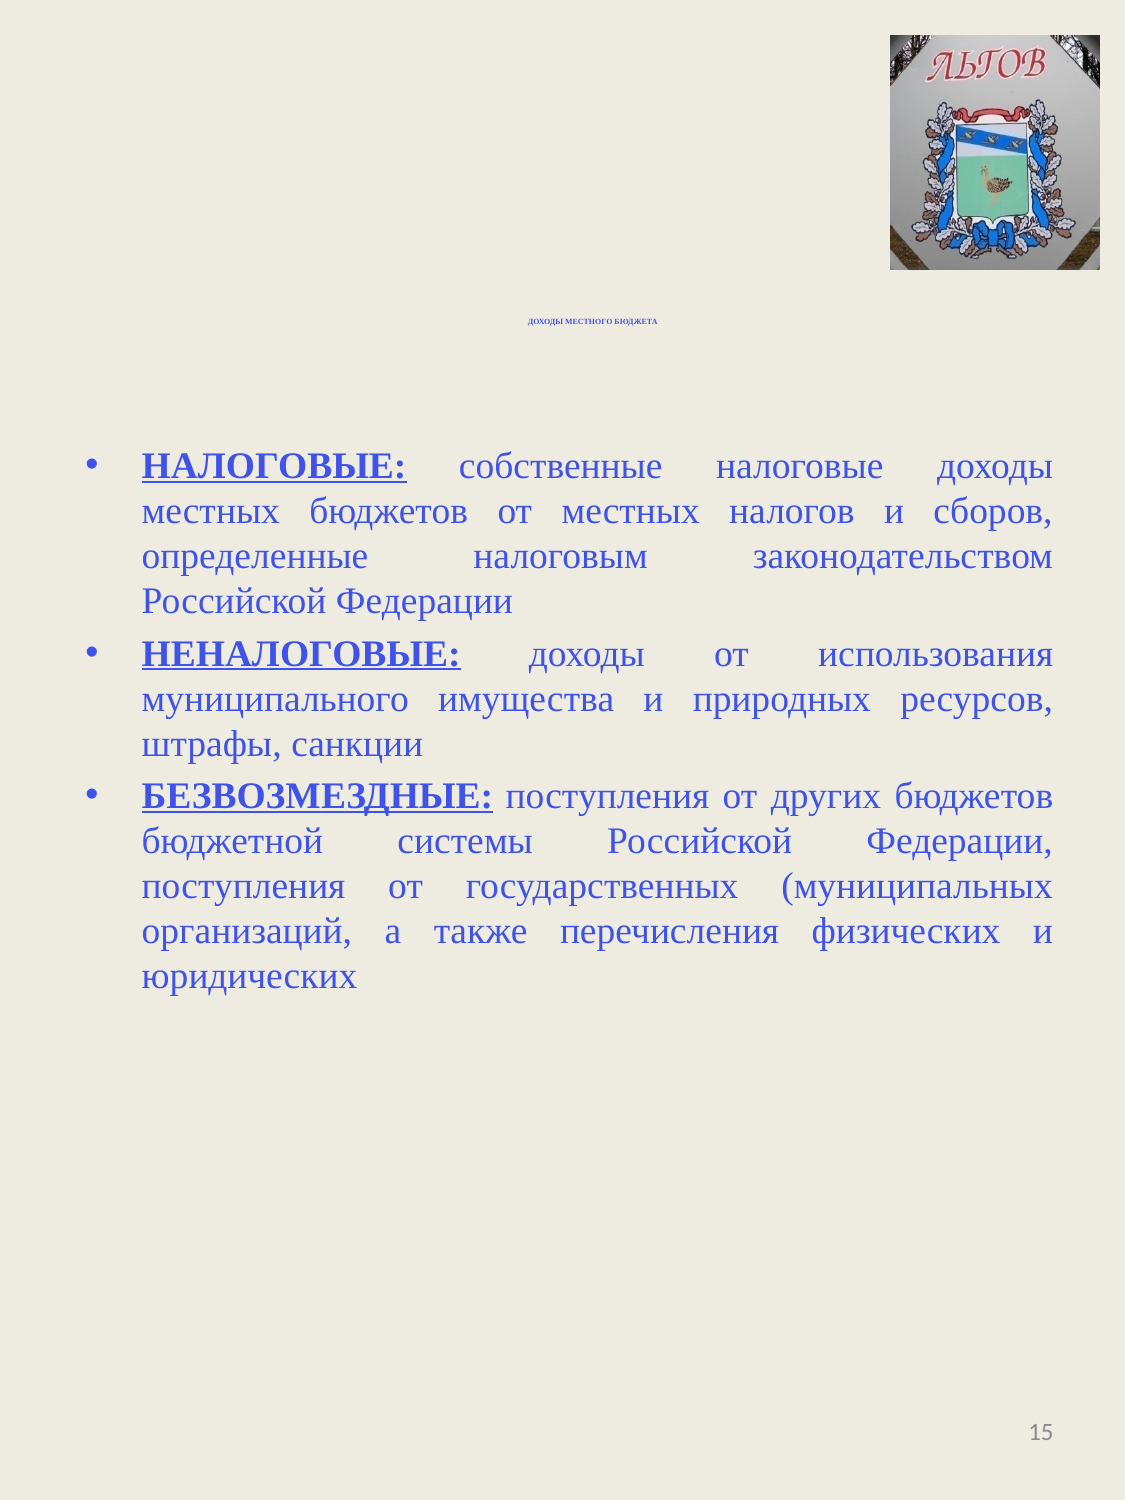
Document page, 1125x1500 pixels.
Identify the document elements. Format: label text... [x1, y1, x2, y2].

list НАЛОГОВЫЕ: собственные налоговые доходы местных бюджетов от местных налогов и сборов, определенные налоговым законодательством Российской Федерации НЕНАЛОГОВЫЕ: доходы от использования муниципального имущества и природных ресурсов, штрафы, санкции БЕЗВОЗМЕЗДНЫЕ: поступления от других бюджетов бюджетной системы Российской Федерации, поступления от государственных (муниципальных организаций, а также перечисления физических и юридических [70, 433, 1069, 1340]
slide_number 15 [806, 1390, 1069, 1471]
picture [890, 34, 1100, 270]
title ДОХОДЫ МЕСТНОГО БЮДЖЕТА [117, 246, 1069, 387]
